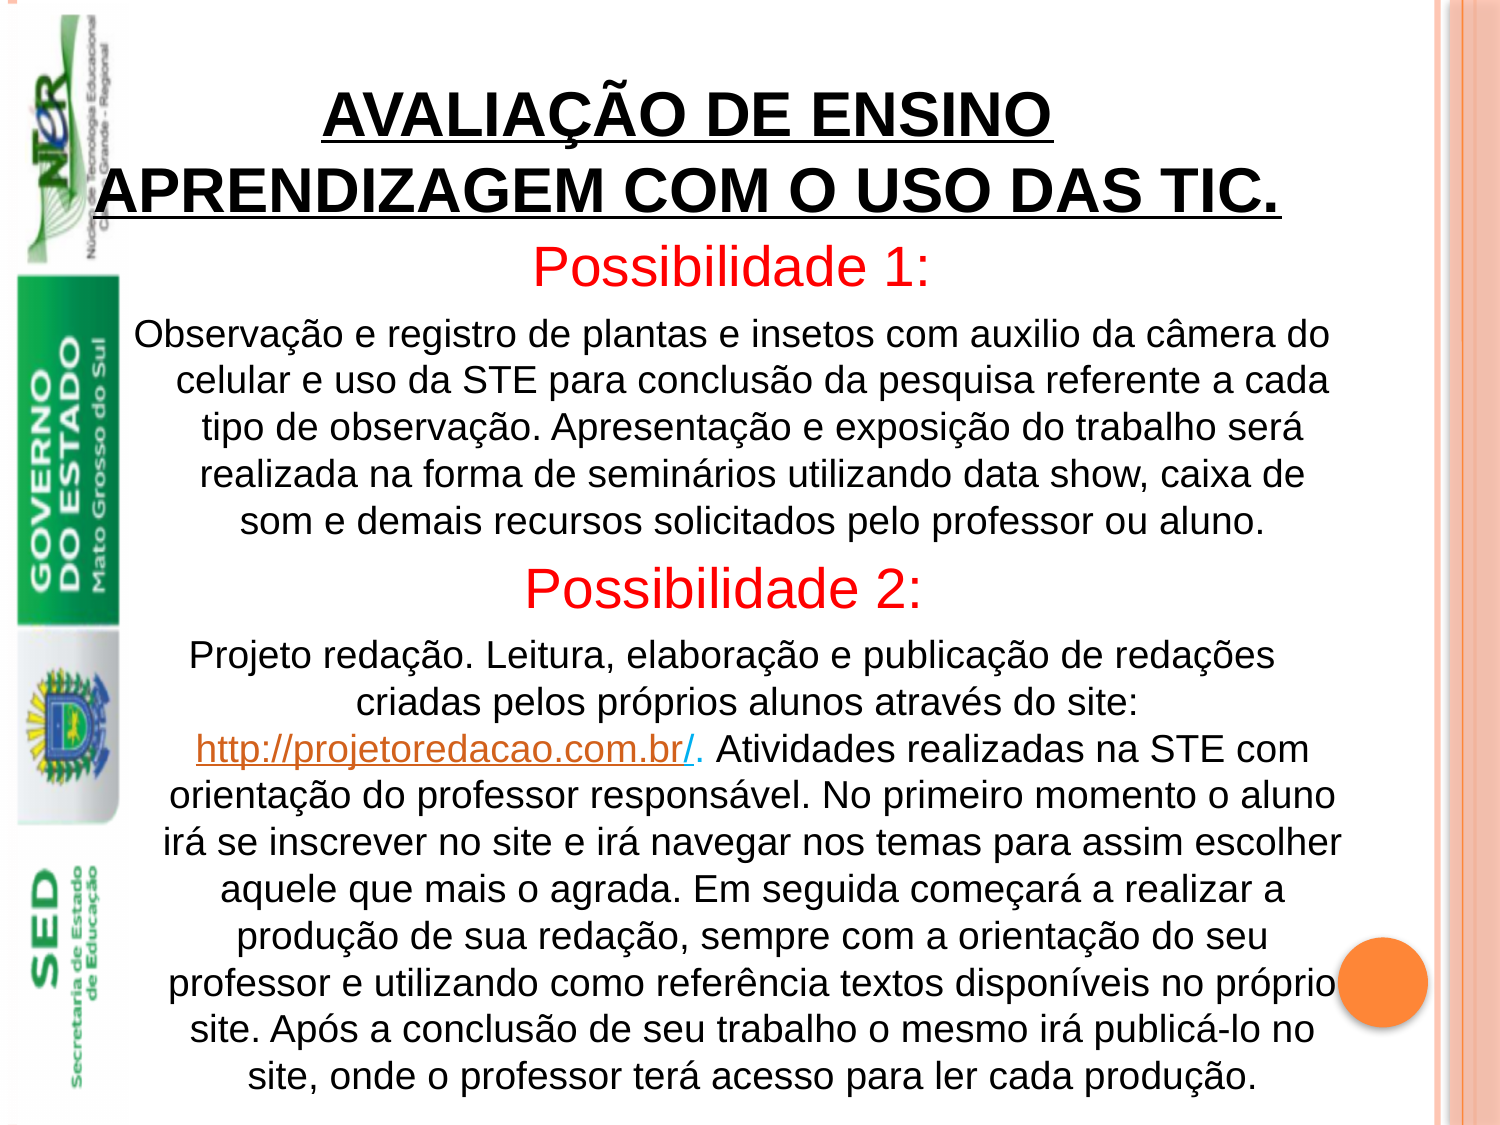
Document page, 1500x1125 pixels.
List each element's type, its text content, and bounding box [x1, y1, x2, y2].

list Possibilidade 1: Observação e registro de plantas e insetos com auxilio da câmera do celular e uso da STE para conclusão da pesquisa referente a cada tipo de observação. Apresentação e exposição do trabalho será realizada na forma de seminários utilizando data show, caixa de som e demais recursos solicitados pelo professor ou aluno. Possibilidade 2: Projeto redação. Leitura, elaboração e publicação de redações criadas pelos próprios alunos através do site: http://projetoredacao.com.br/. Atividades realizadas na STE com orientação do professor responsável. No primeiro momento o aluno irá se inscrever no site e irá navegar nos temas para assim escolher aquele que mais o agrada. Em seguida começará a realizar a produção de sua redação, sempre com a orientação do seu professor e utilizando como referência textos disponíveis no próprio site. Após a conclusão de seu trabalho o mesmo irá publicá-lo no site, onde o professor terá acesso para ler cada produção. [105, 222, 1360, 1125]
picture [0, 497, 628, 628]
title Avaliação de ensino aprendizagem com o uso das TIC. [75, 45, 1300, 233]
